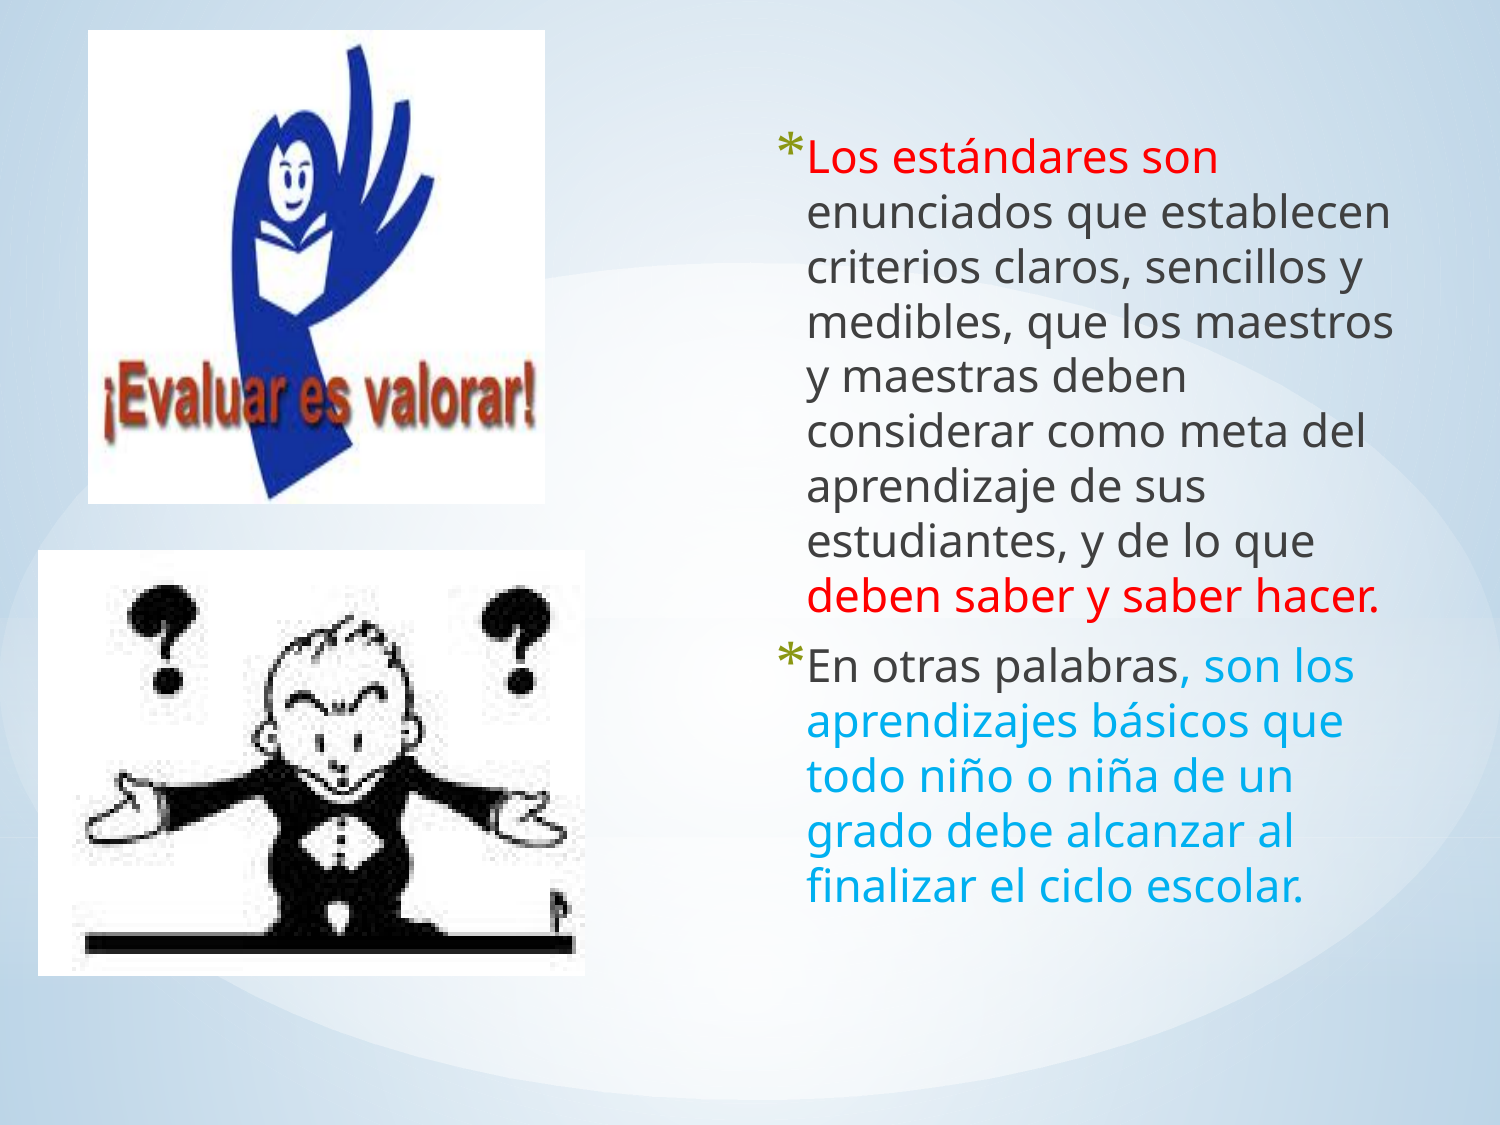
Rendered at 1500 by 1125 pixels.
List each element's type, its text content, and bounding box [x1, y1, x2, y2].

title [75, 44, 569, 545]
picture [87, 30, 545, 504]
list Los estándares son enunciados que establecen criterios claros, sencillos y medibles, que los maestros y maestras deben considerar como meta del aprendizaje de sus estudiantes, y de lo que deben saber y saber hacer. En otras palabras, son los aprendizajes básicos que todo niño o niña de un grado debe alcanzar al finalizar el ciclo escolar. [753, 120, 1413, 923]
picture [38, 550, 586, 977]
